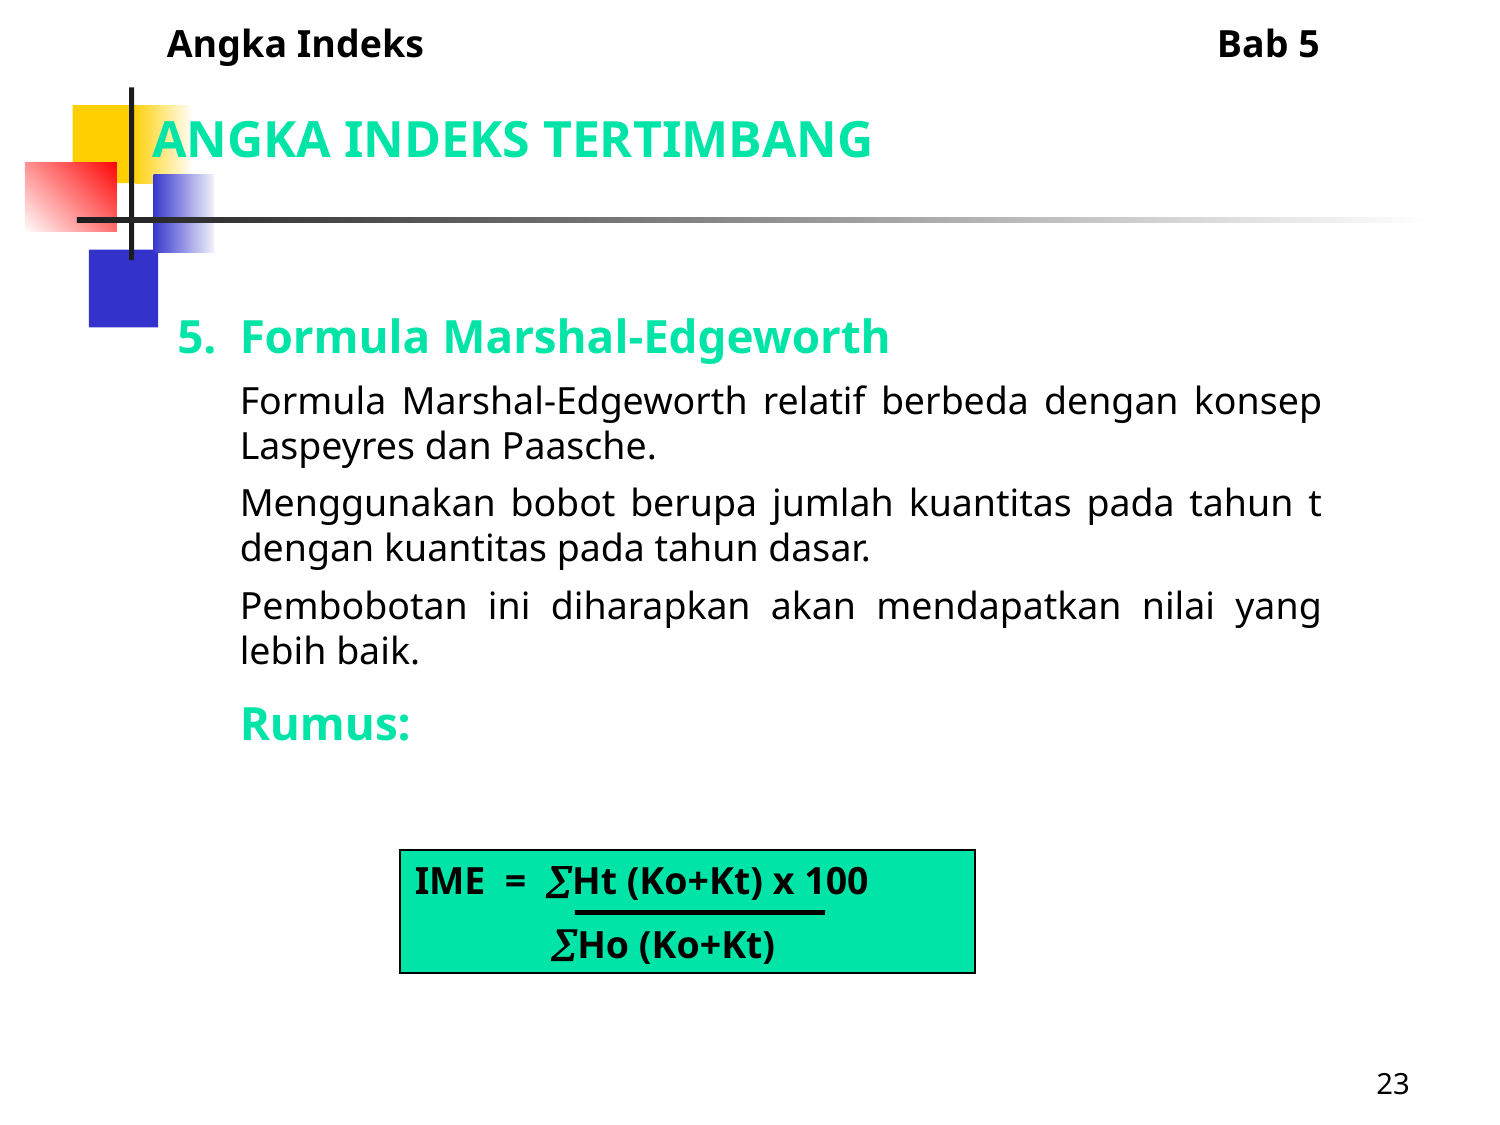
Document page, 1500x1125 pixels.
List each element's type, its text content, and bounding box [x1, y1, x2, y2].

text_box 5. Formula Marshal-Edgeworth Formula Marshal-Edgeworth relatif berbeda dengan konsep Laspeyres dan Paasche. Menggunakan bobot berupa jumlah kuantitas pada tahun t dengan kuantitas pada tahun dasar. Pembobotan ini diharapkan akan mendapatkan nilai yang lebih baik. Rumus: [162, 299, 1338, 758]
text_box Angka Indeks Bab 5 [152, 12, 1335, 73]
text_box IME = Ht (Ko+Kt) x 100 Ho (Ko+Kt) [399, 850, 975, 973]
slide_number 23 [1112, 1037, 1426, 1113]
text_box ANGKA INDEKS TERTIMBANG [137, 99, 1325, 175]
